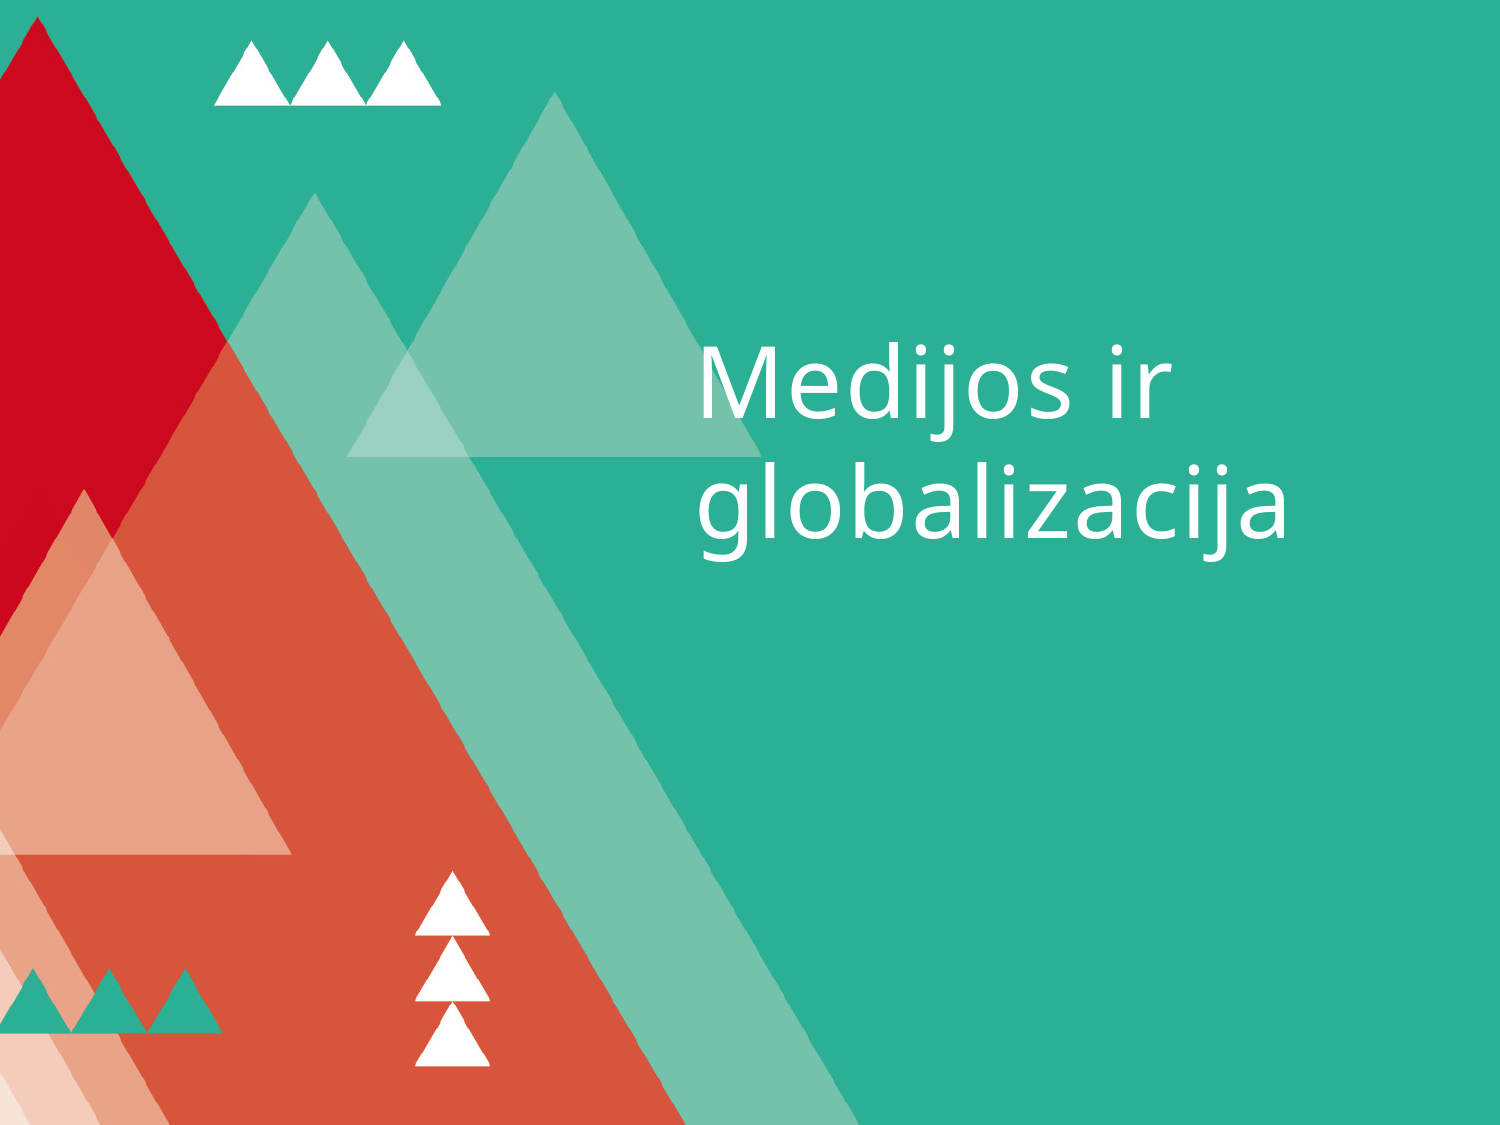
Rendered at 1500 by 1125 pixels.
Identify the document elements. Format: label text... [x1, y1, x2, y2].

title Medijos ir globalizacija [679, 149, 1471, 728]
picture [0, 0, 1500, 1125]
